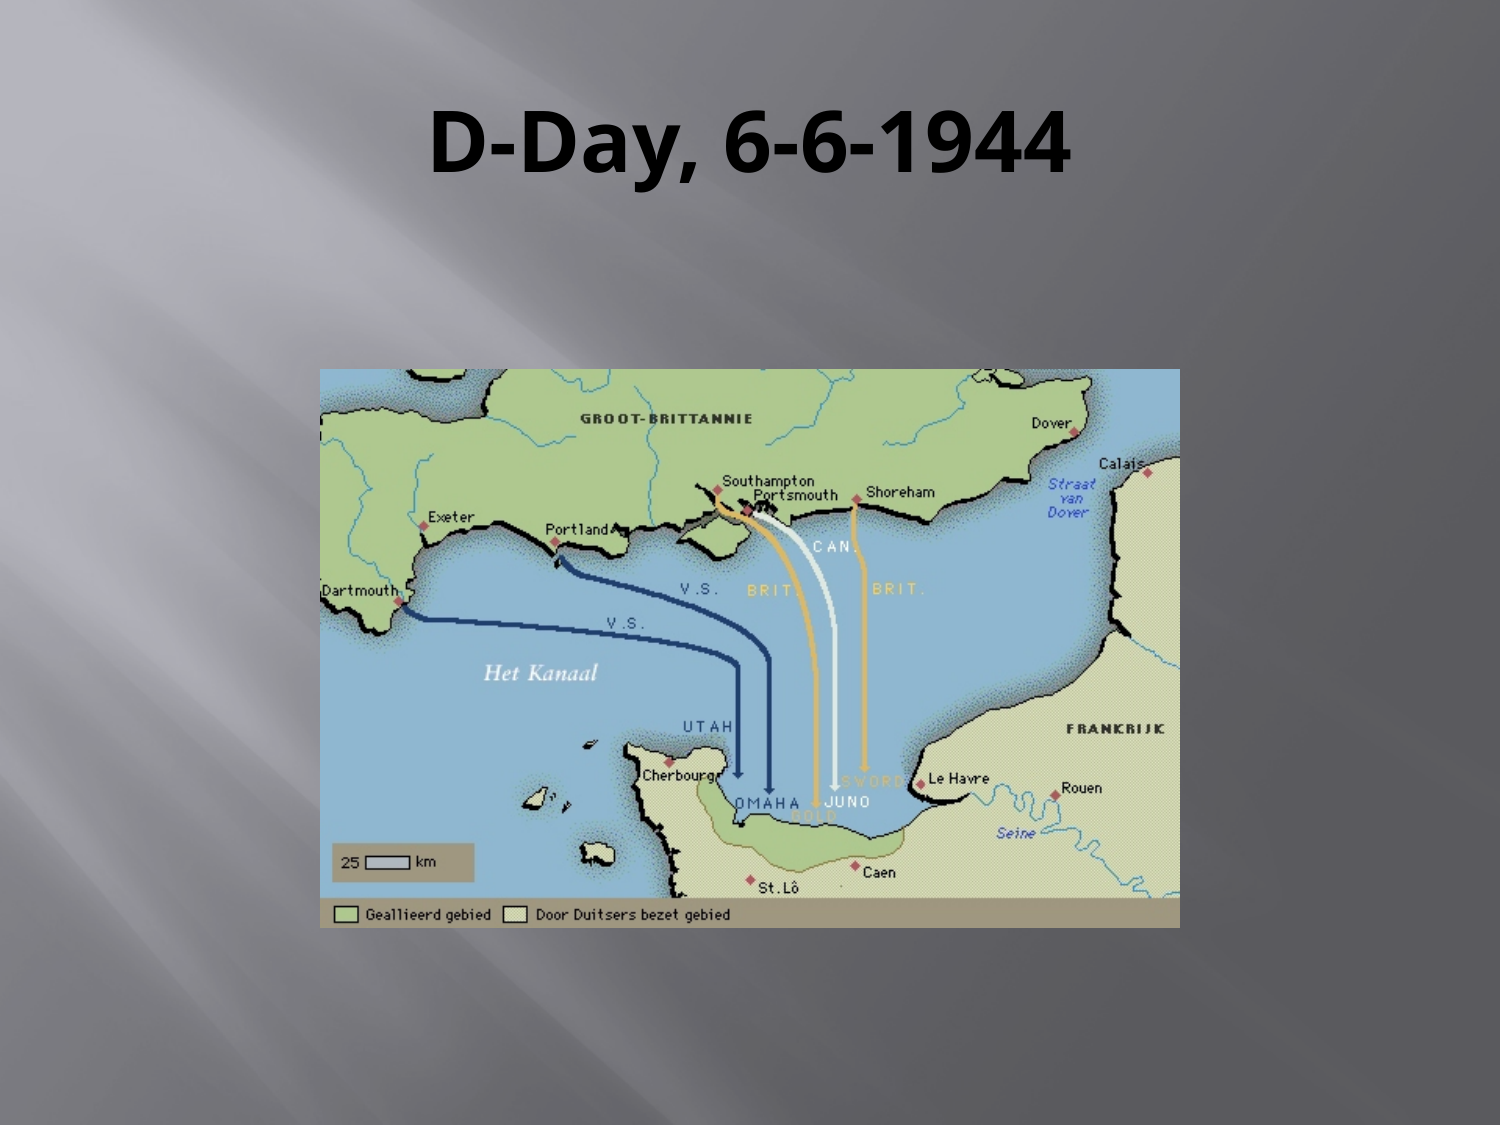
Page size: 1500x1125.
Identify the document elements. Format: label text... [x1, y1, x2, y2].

title D-Day, 6-6-1944 [75, 45, 1425, 233]
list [319, 369, 1180, 928]
